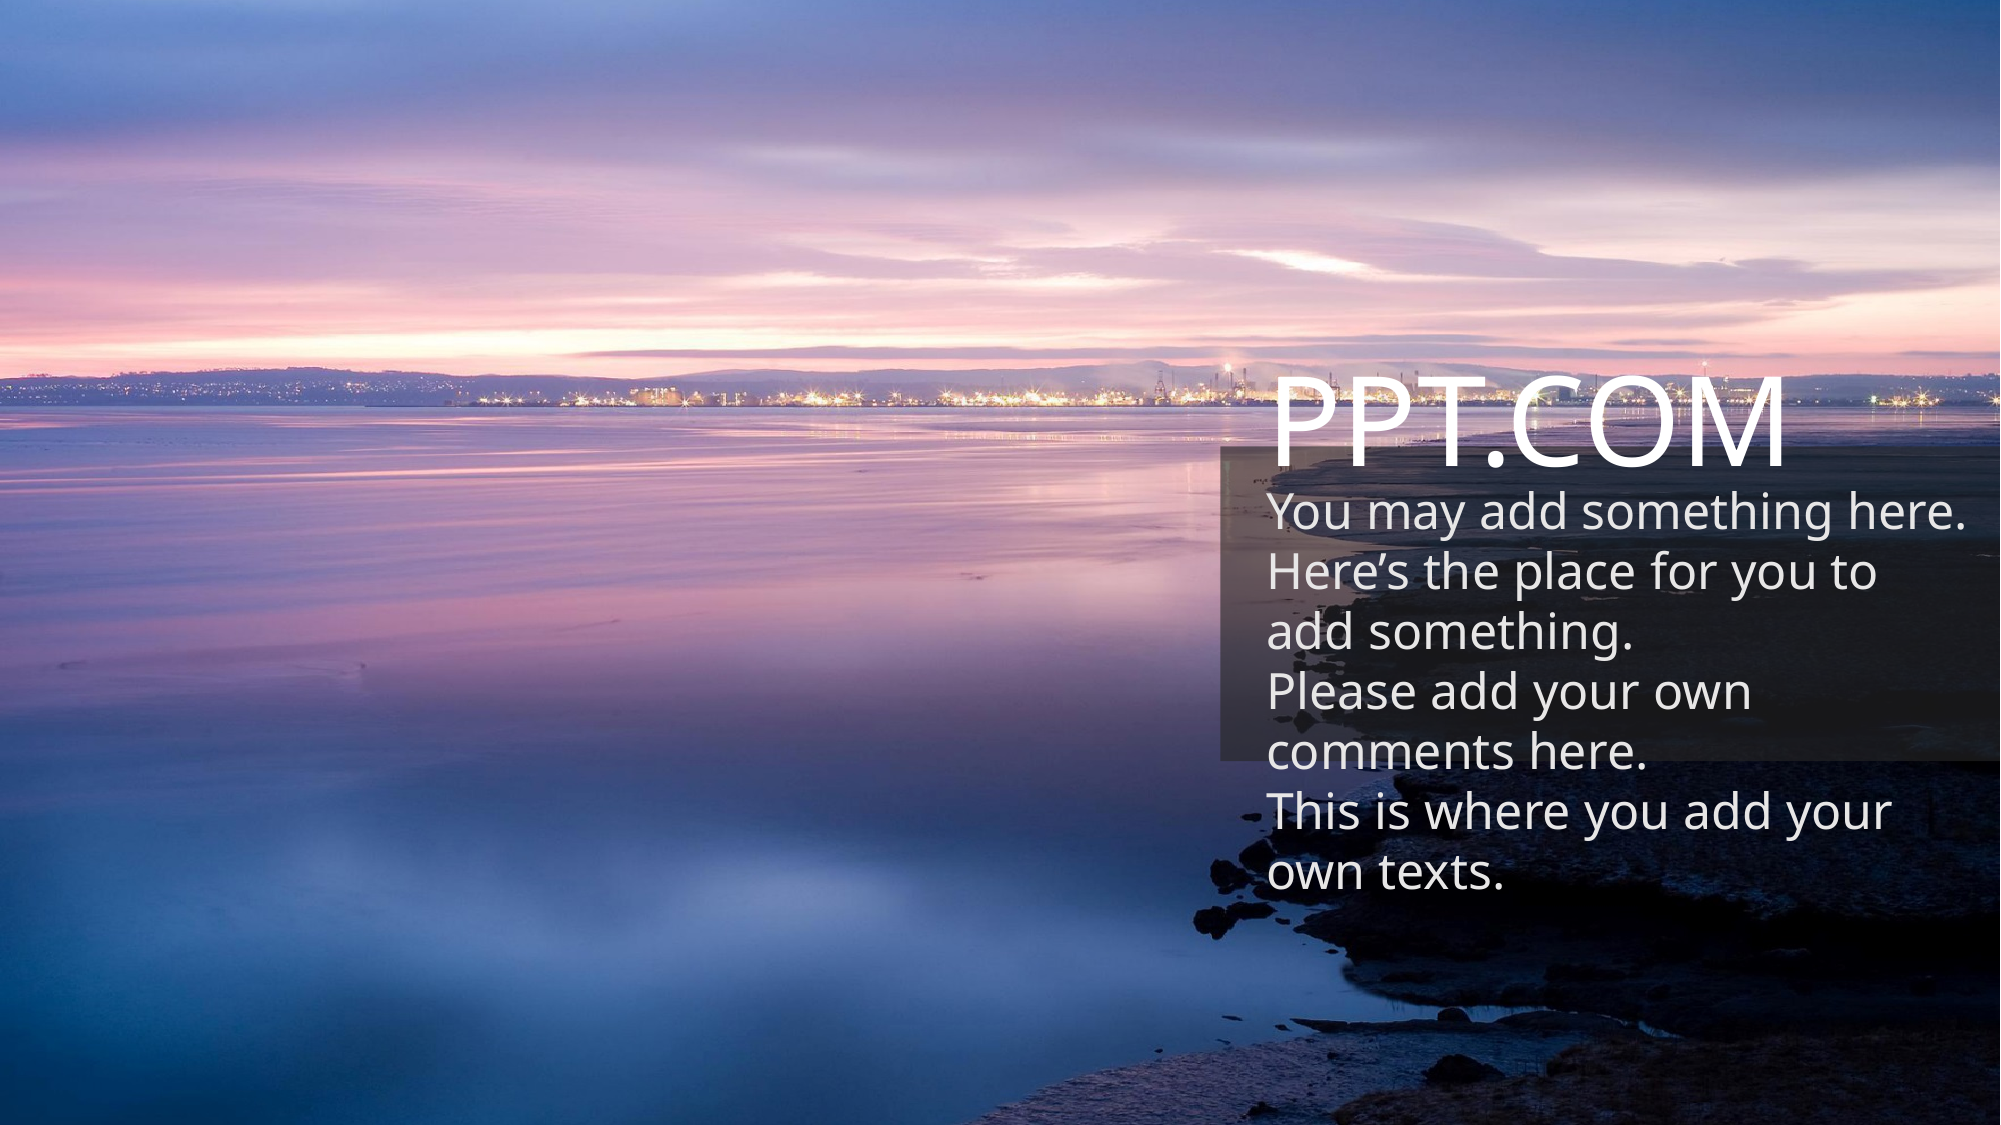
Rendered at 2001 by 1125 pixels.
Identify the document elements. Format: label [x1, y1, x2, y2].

picture [0, 0, 2000, 1125]
text_box [1220, 334, 2000, 791]
